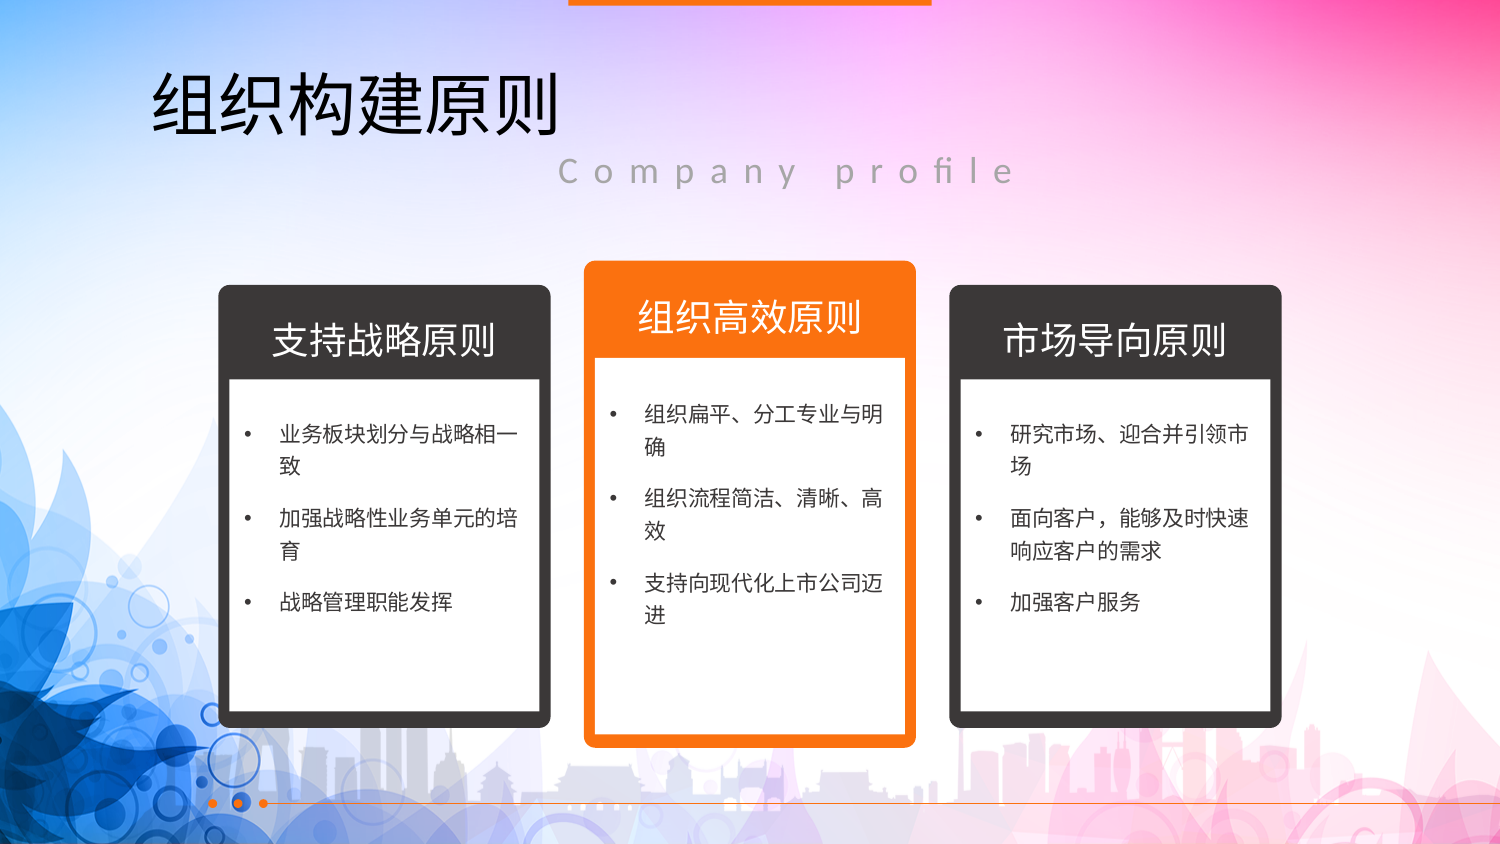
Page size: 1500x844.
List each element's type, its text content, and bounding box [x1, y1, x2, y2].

text_box 支持战略原则 [257, 309, 512, 370]
text_box 业务板块划分与战略相一致 加强战略性业务单元的培育 战略管理职能发挥 [229, 406, 540, 623]
text_box 研究市场、迎合并引领市场 面向客户，能够及时快速响应客户的需求 加强客户服务 [960, 406, 1271, 623]
title 组织构建原则 [103, 26, 1380, 190]
text_box [959, 378, 1271, 712]
text_box [948, 283, 1283, 729]
text_box [594, 357, 906, 735]
text_box [217, 283, 552, 729]
text_box [582, 259, 917, 749]
text_box 组织扁平、分工专业与明确 组织流程简洁、清晰、高效 支持向现代化上市公司迈进 [594, 386, 905, 636]
text_box 市场导向原则 [988, 309, 1243, 370]
text_box [228, 378, 540, 712]
picture [0, 0, 1500, 844]
text_box Company profile [543, 138, 1028, 199]
text_box 组织高效原则 [622, 286, 878, 347]
